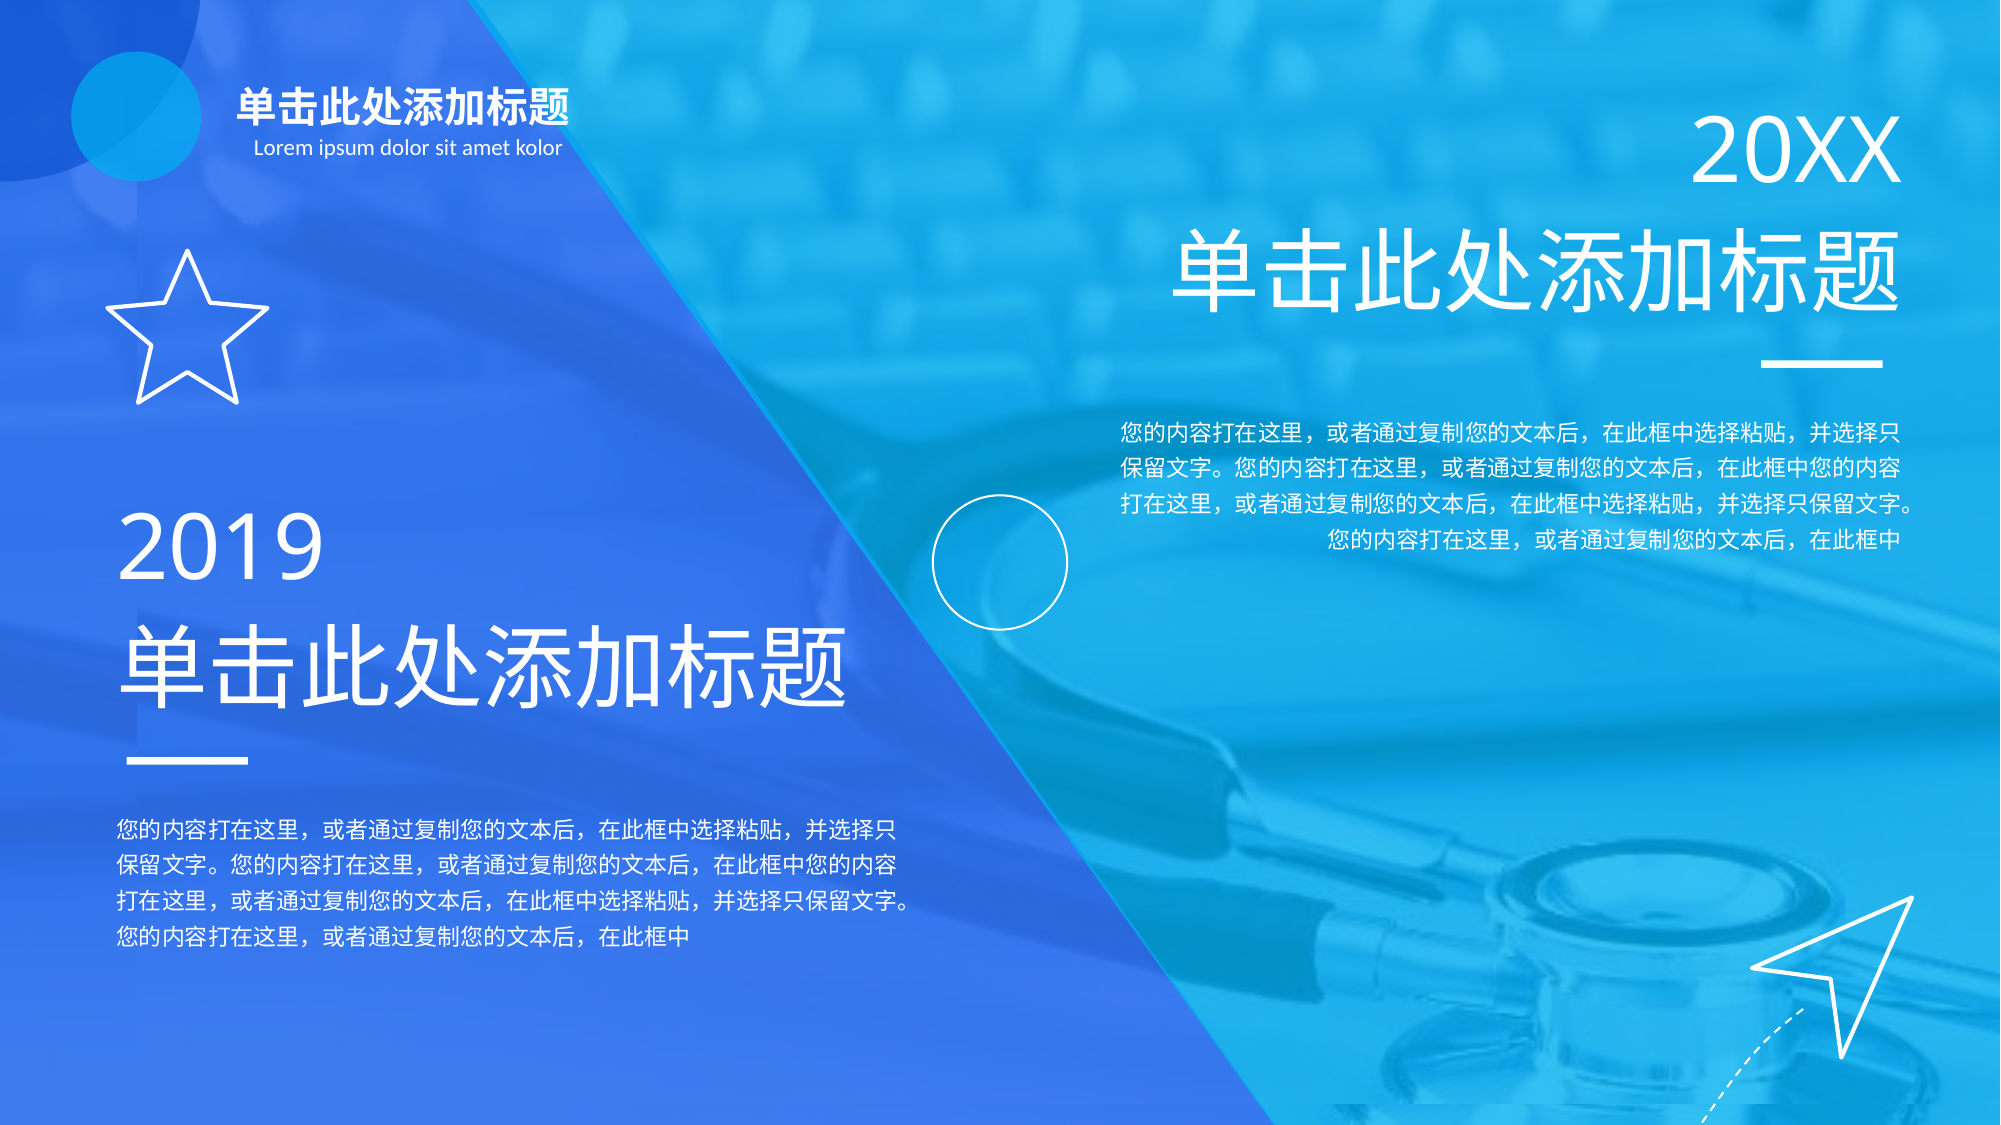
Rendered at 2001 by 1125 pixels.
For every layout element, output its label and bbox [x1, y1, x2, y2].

text_box [0, 0, 2000, 1125]
